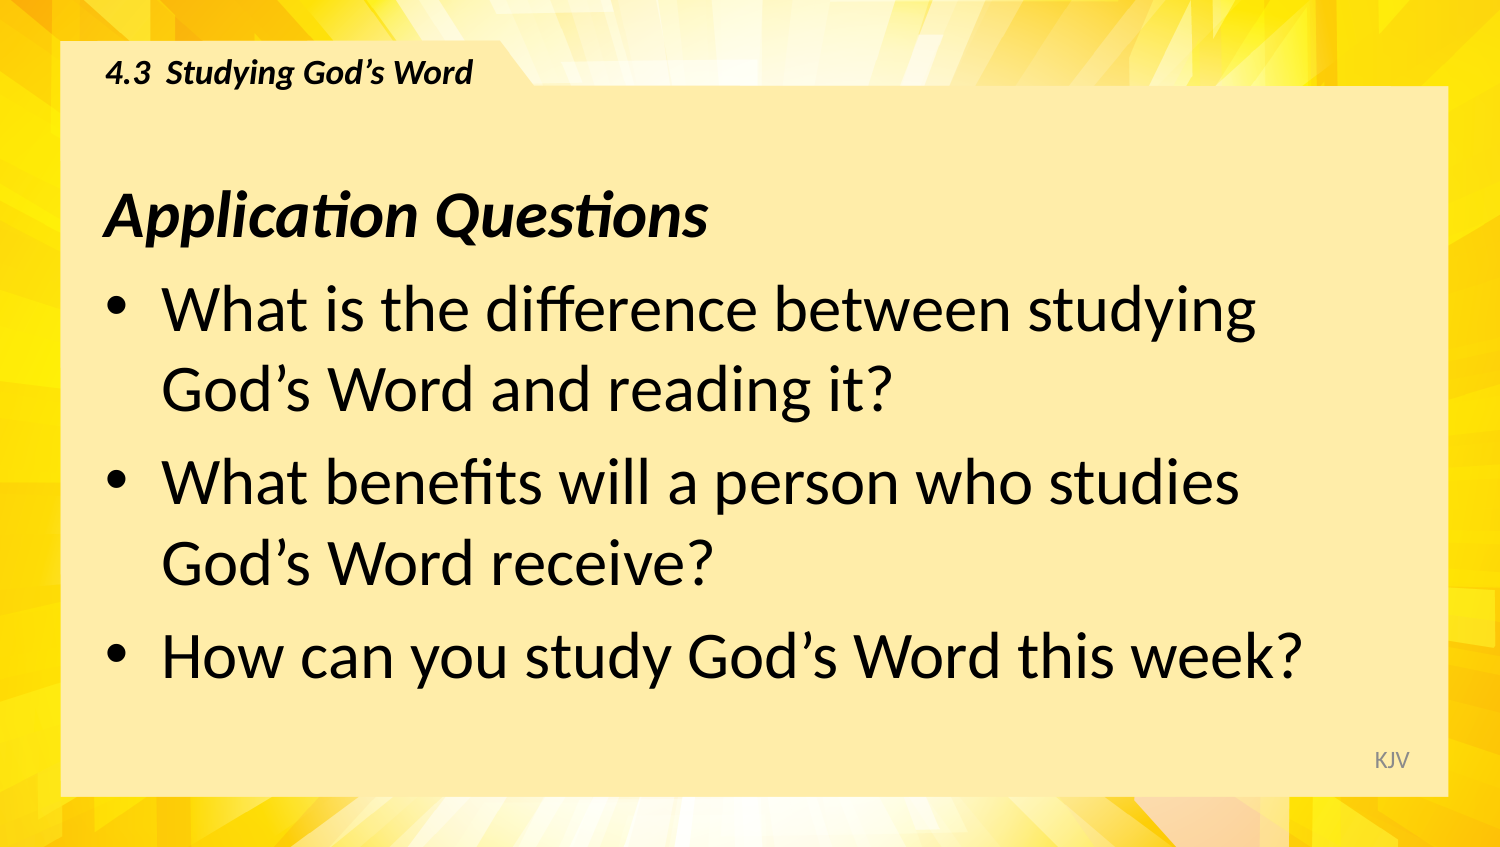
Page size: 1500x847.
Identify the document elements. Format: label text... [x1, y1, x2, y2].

footer KJV [950, 736, 1425, 782]
title 4.3 Studying God’s Word [89, 33, 1420, 108]
picture [0, 0, 1500, 847]
list Application Questions What is the difference between studying God’s Word and reading it? What benefits will a person who studies God’s Word receive? How can you study God’s Word this week? [89, 141, 1403, 722]
